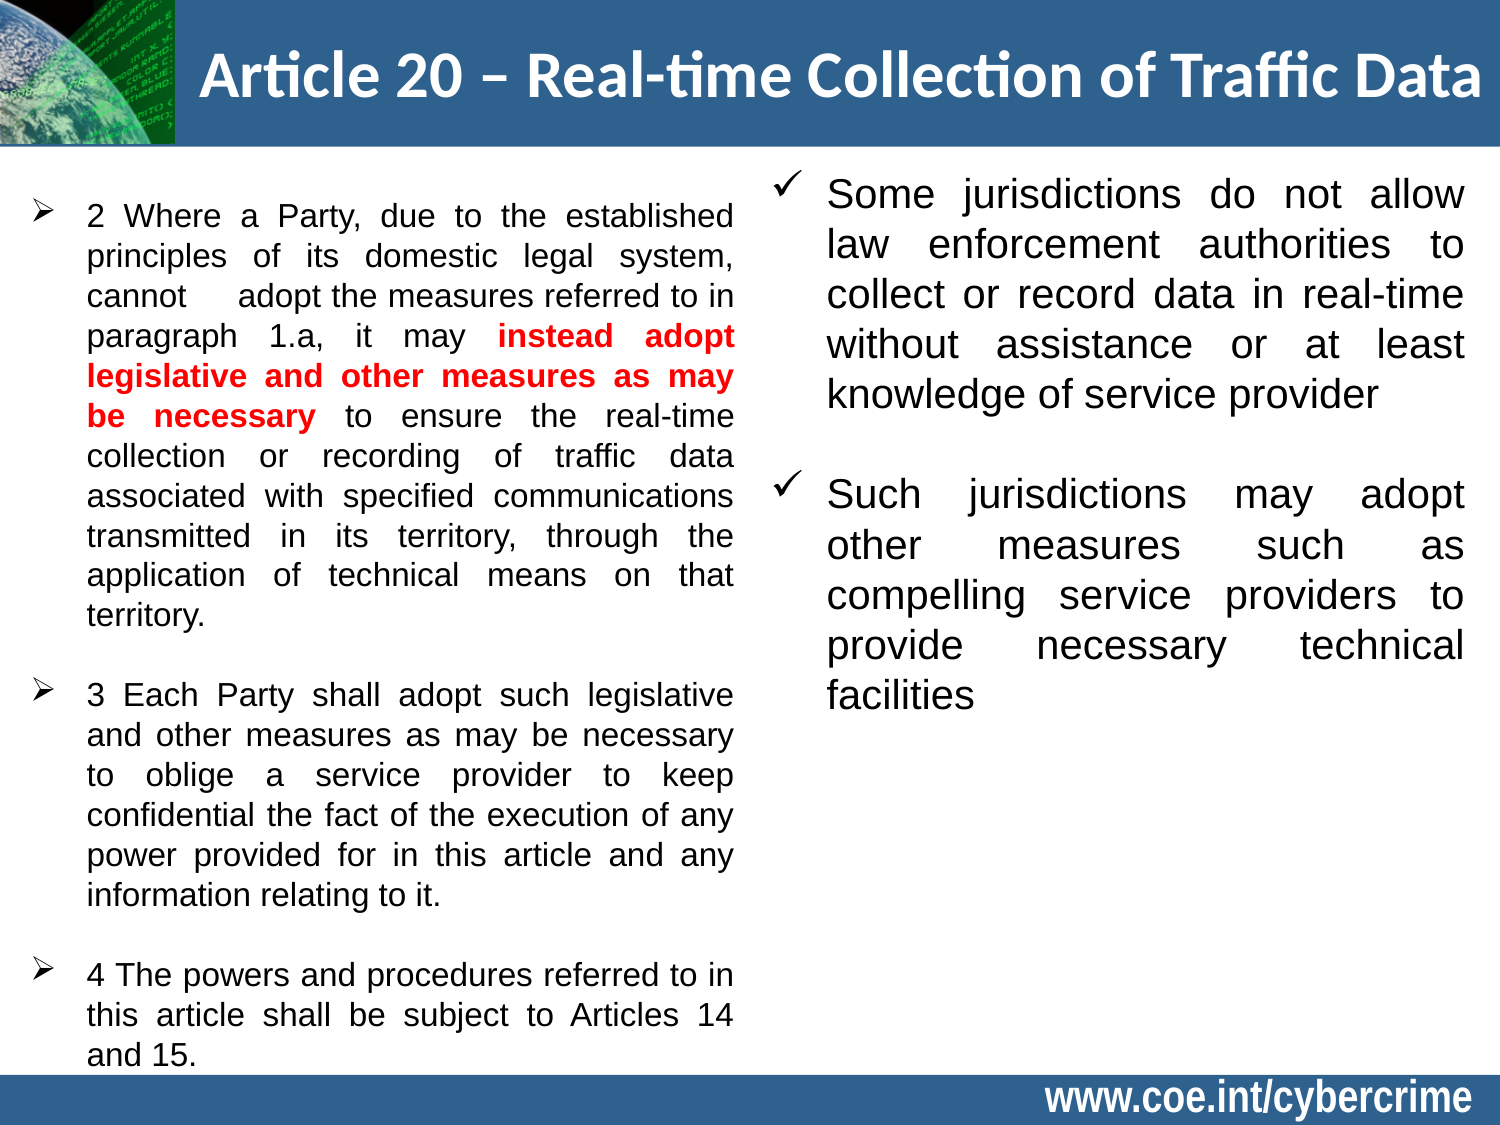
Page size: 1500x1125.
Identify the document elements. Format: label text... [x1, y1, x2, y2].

text_box www.coe.int/cybercrime [1030, 1059, 1500, 1125]
text_box Article 20 – Real-time Collection of Traffic Data [177, 0, 1500, 149]
text_box 2 Where a Party, due to the established principles of its domestic legal system, cannot adopt the measures referred to in paragraph 1.a, it may instead adopt legislative and other measures as may be necessary to ensure the real-time collection or recording of traffic data associated with specified communications transmitted in its territory, through the application of technical means on that territory. 3 Each Party shall adopt such legislative and other measures as may be necessary to oblige a service provider to keep confidential the fact of the execution of any power provided for in this article and any information relating to it. 4 The powers and procedures referred to in this article shall be subject to Articles 14 and 15. [15, 186, 750, 1080]
text_box [0, 1073, 1030, 1125]
text_box Some jurisdictions do not allow law enforcement authorities to collect or record data in real-time without assistance or at least knowledge of service provider Such jurisdictions may adopt other measures such as compelling service providers to provide necessary technical facilities [755, 159, 1480, 725]
picture [0, 0, 175, 144]
